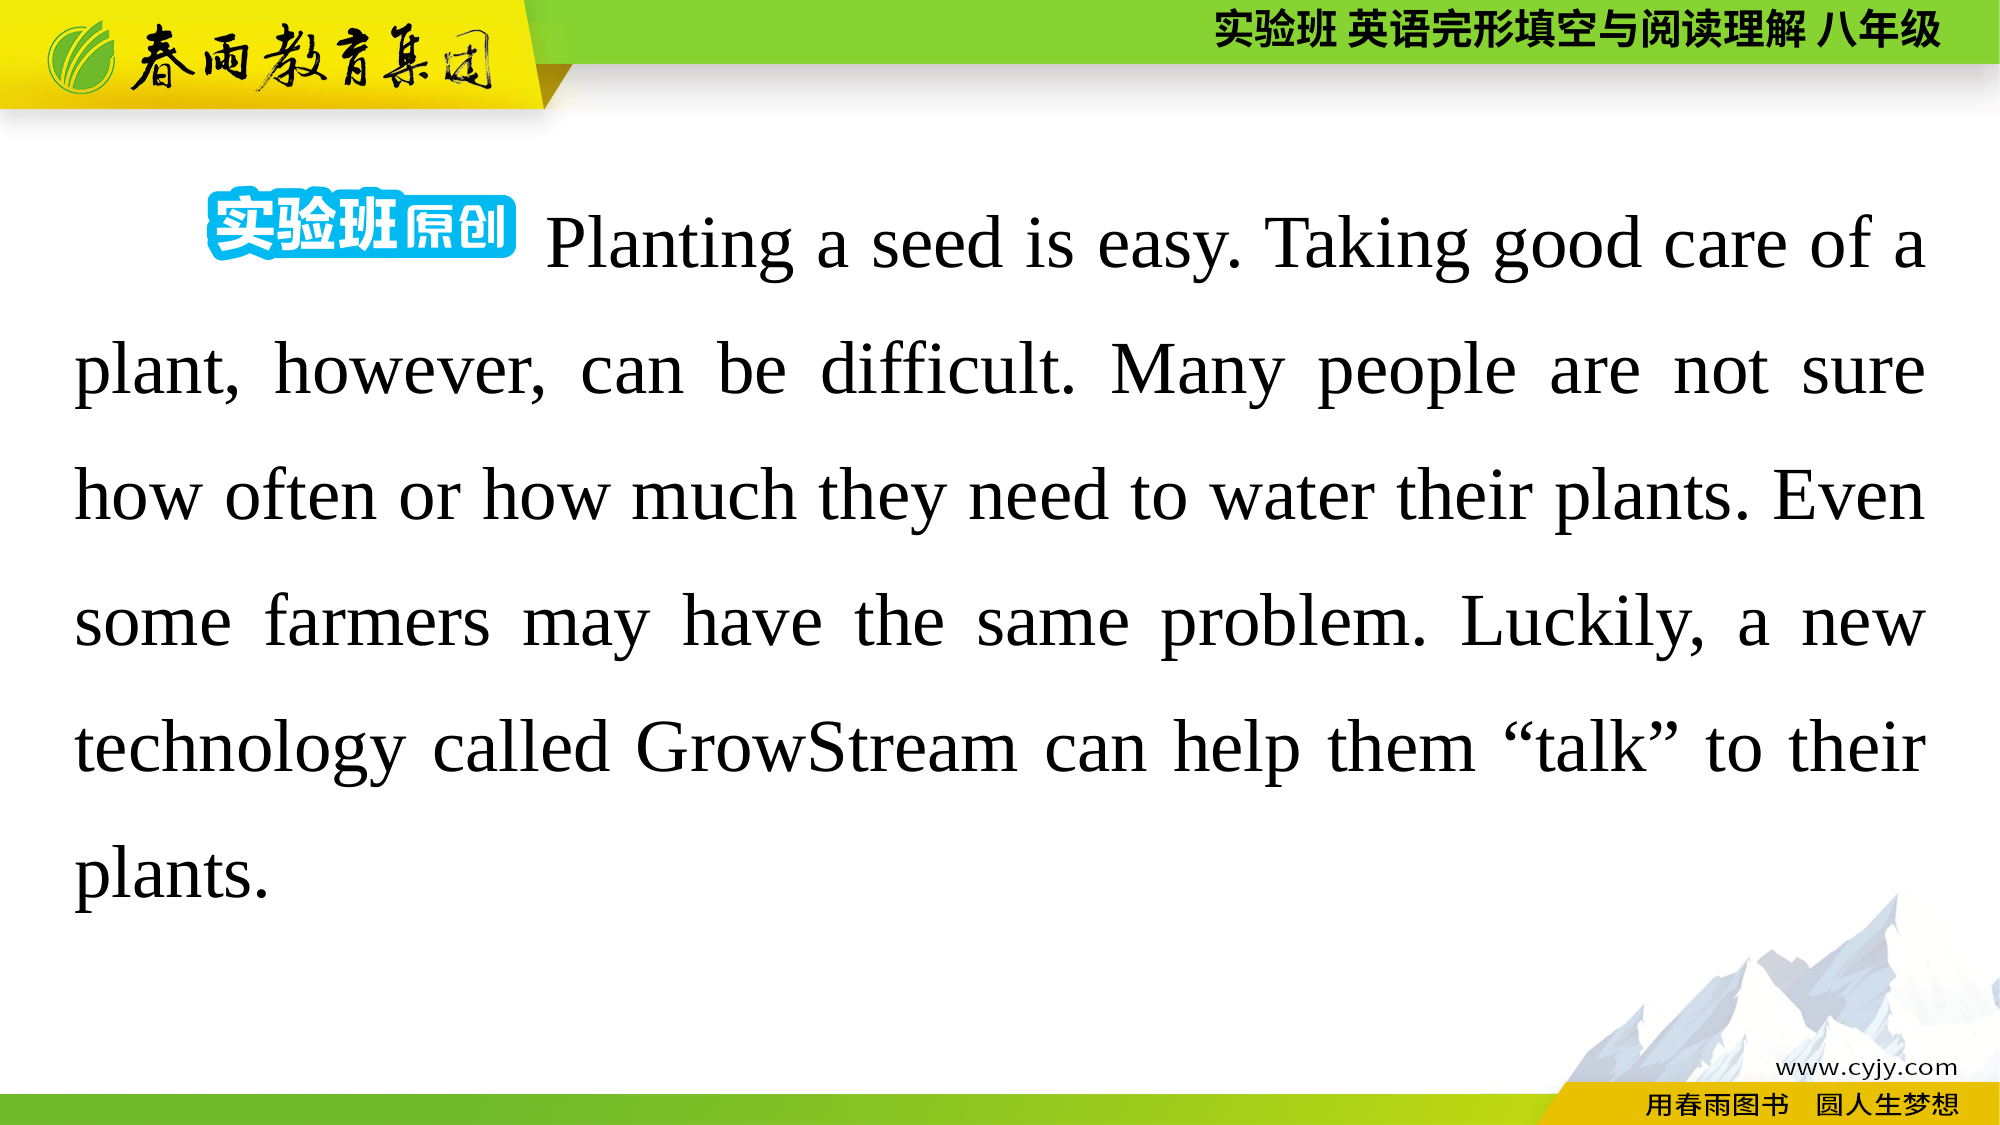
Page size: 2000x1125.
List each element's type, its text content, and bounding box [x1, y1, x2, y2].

list Planting a seed is easy. Taking good care of a plant, however, can be difficult. Many people are not sure how often or how much they need to water their plants. Even some farmers may have the same problem. Luckily, a new technology called GrowStream can help them “talk” to their plants. [59, 149, 1944, 914]
picture [0, 0, 2000, 1125]
